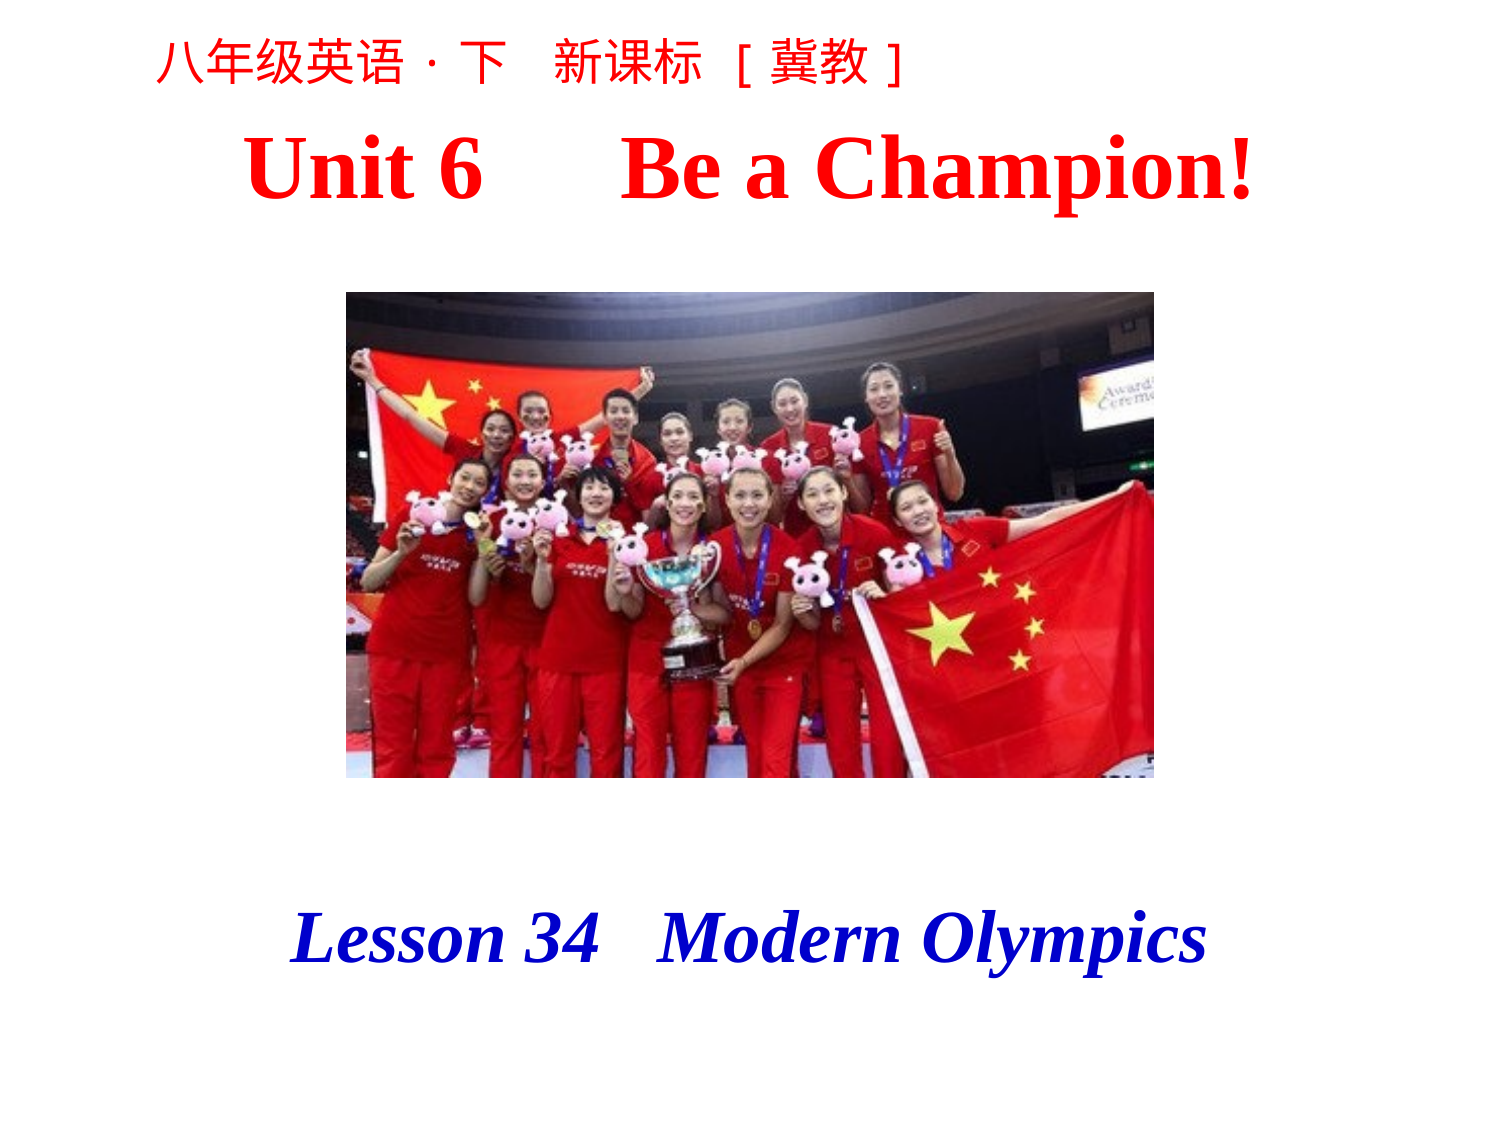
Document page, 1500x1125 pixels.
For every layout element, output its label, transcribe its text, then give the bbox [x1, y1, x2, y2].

picture [345, 292, 1155, 778]
text_box 八年级英语·下 新课标 [冀教] [0, 23, 1067, 99]
text_box Lesson 34 Modern Olympics [0, 791, 1500, 985]
text_box Unit 6 Be a Champion! [165, 99, 1335, 225]
